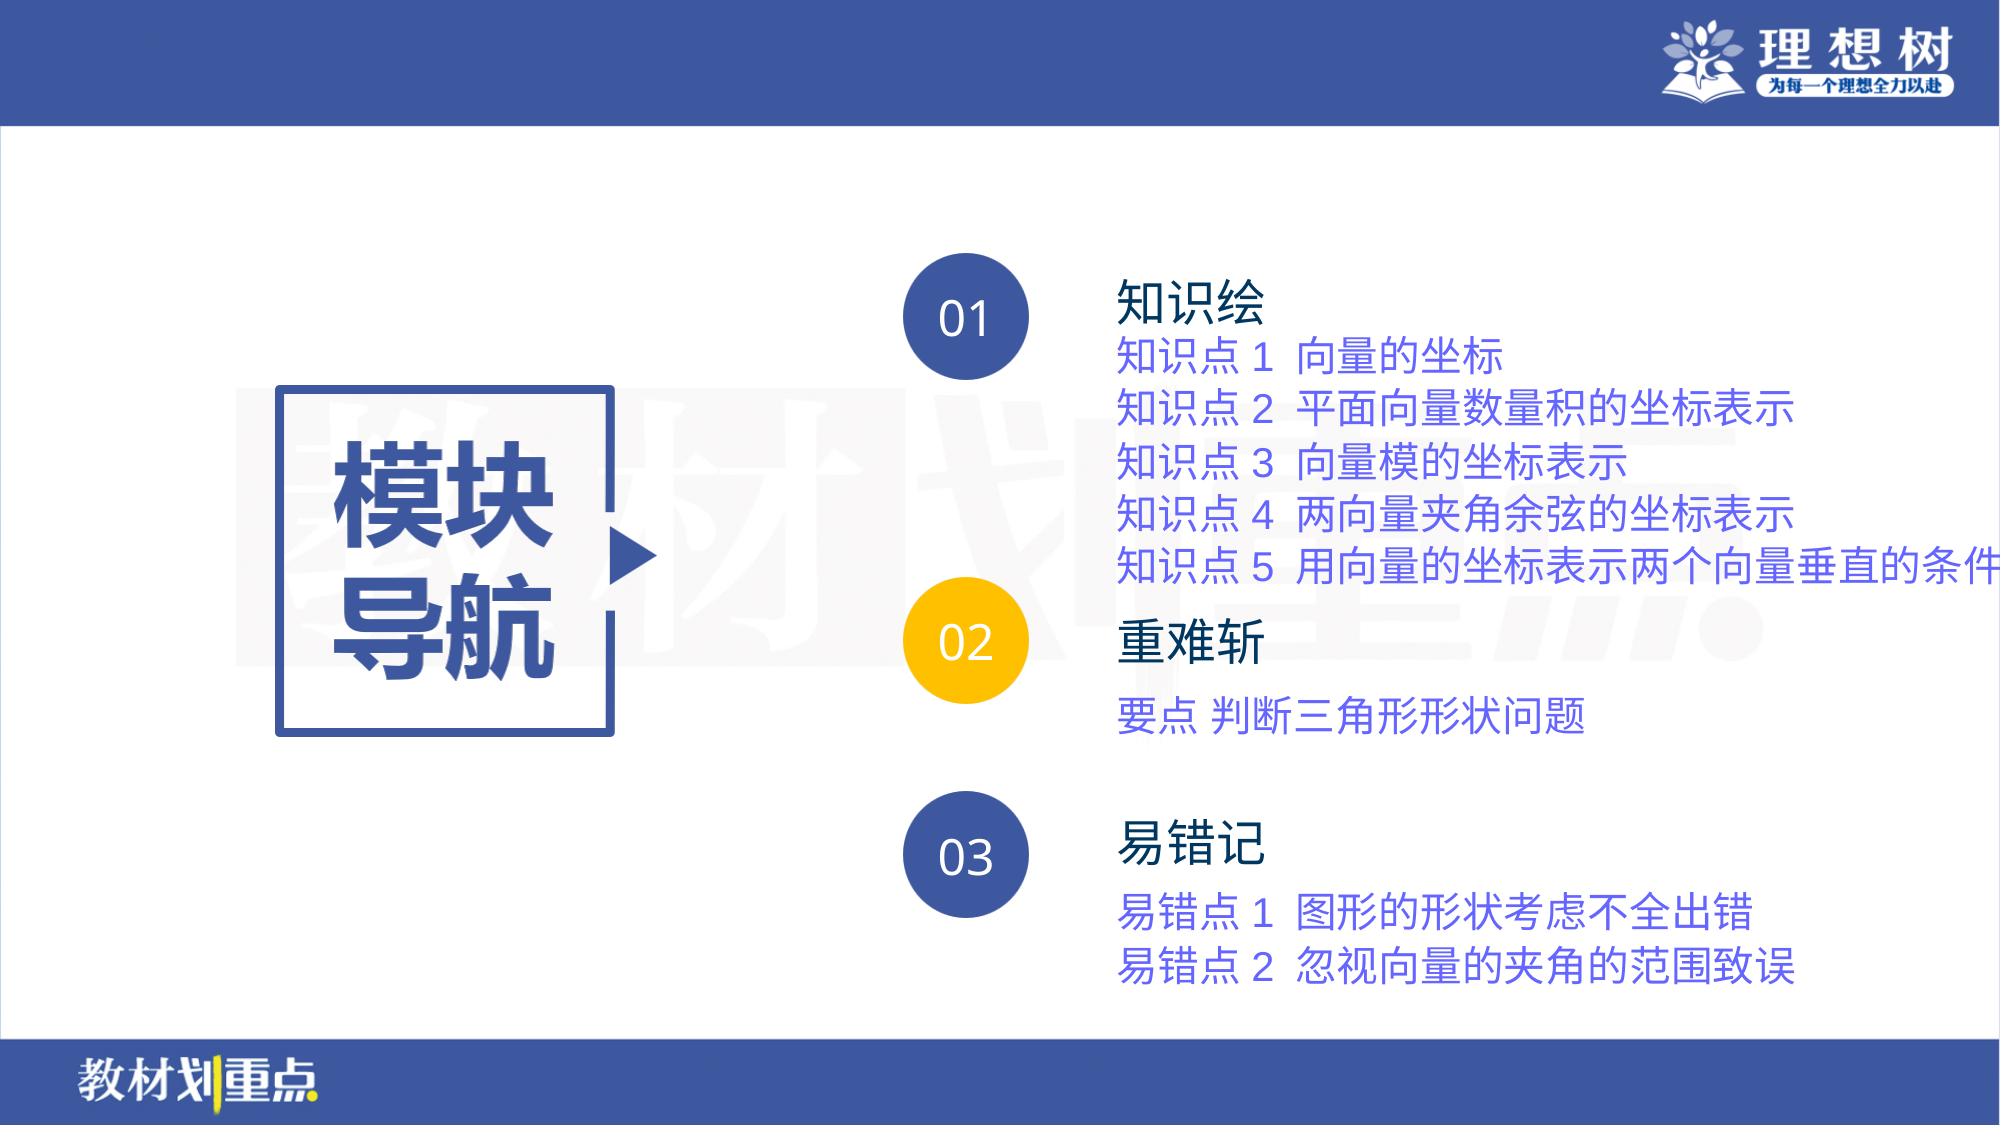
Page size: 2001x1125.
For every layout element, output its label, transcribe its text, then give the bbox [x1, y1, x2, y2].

text_box 知识点4 两向量夹角余弦的坐标表示 [1116, 488, 2000, 535]
picture [0, 0, 2000, 1125]
text_box 知识点5 用向量的坐标表示两个向量垂直的条件 [1116, 540, 2000, 587]
text_box 易错点1 图形的形状考虑不全出错 [1116, 886, 2000, 933]
text_box 知识点3 向量模的坐标表示 [1116, 436, 2000, 483]
text_box 要点 判断三角形形状问题 [1116, 690, 2000, 737]
text_box 知识点1 向量的坐标 [1116, 330, 2000, 377]
text_box 易错点2 忽视向量的夹角的范围致误 [1116, 940, 2000, 987]
text_box 知识点2 平面向量数量积的坐标表示 [1116, 382, 2000, 429]
